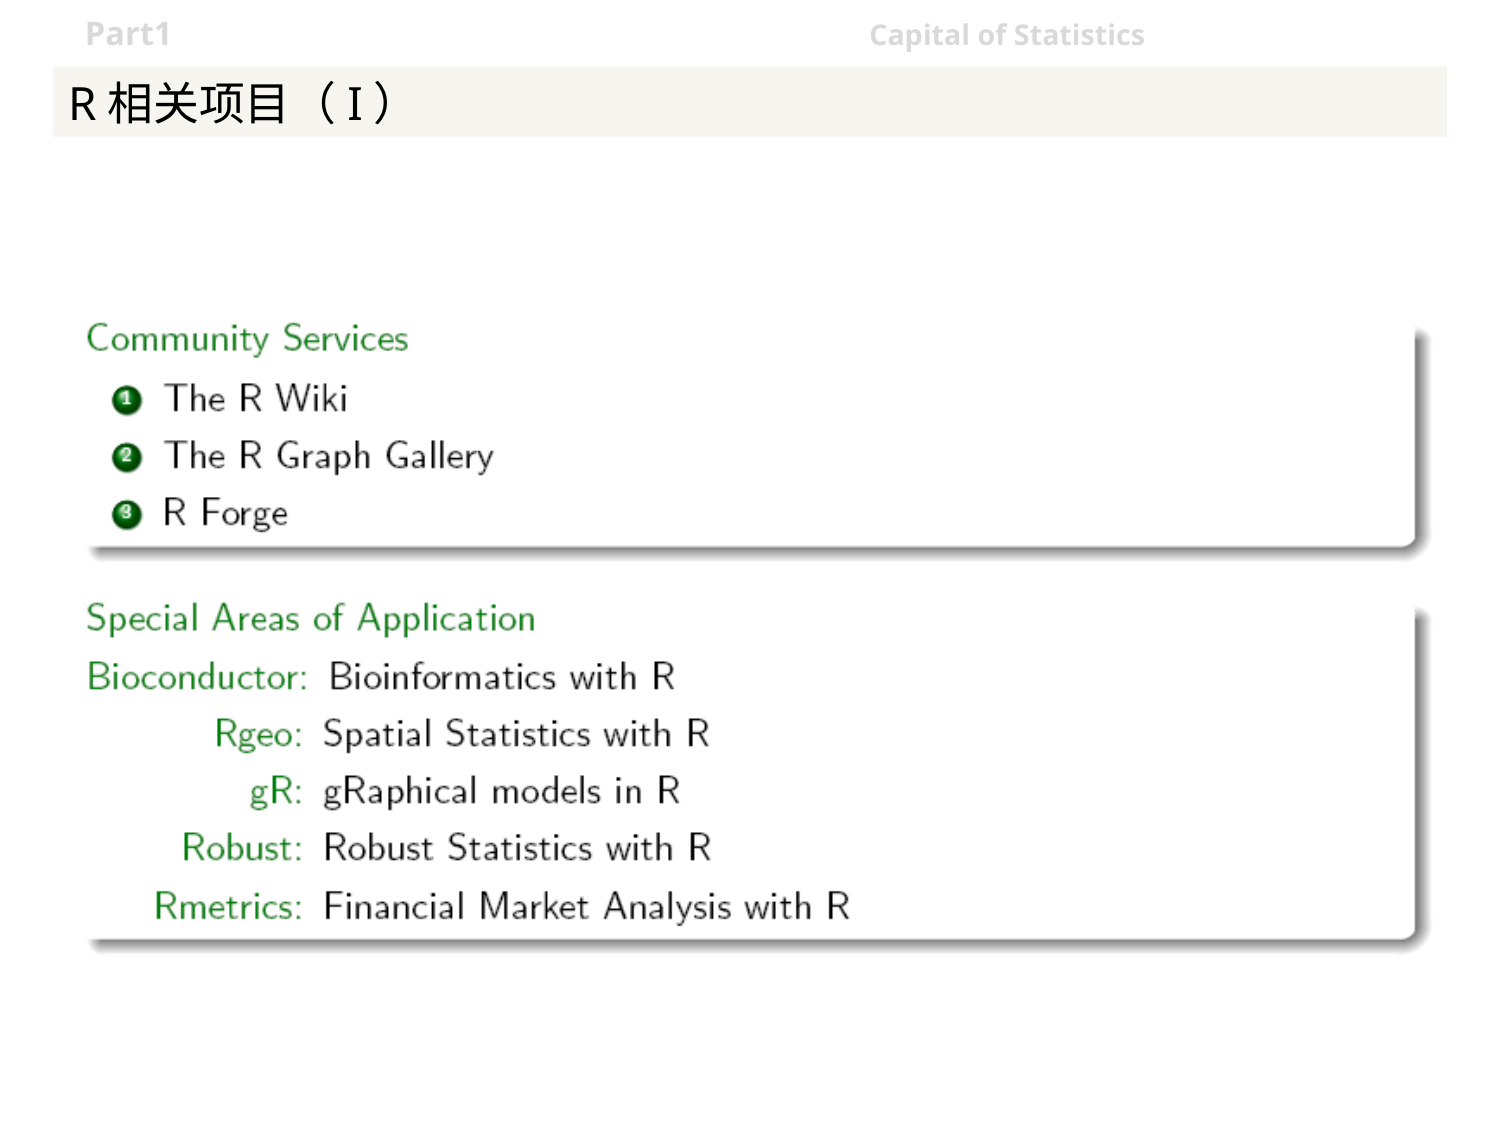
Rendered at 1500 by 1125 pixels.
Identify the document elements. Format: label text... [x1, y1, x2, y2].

picture [76, 256, 1436, 960]
title R相关项目（I） [53, 66, 1447, 138]
